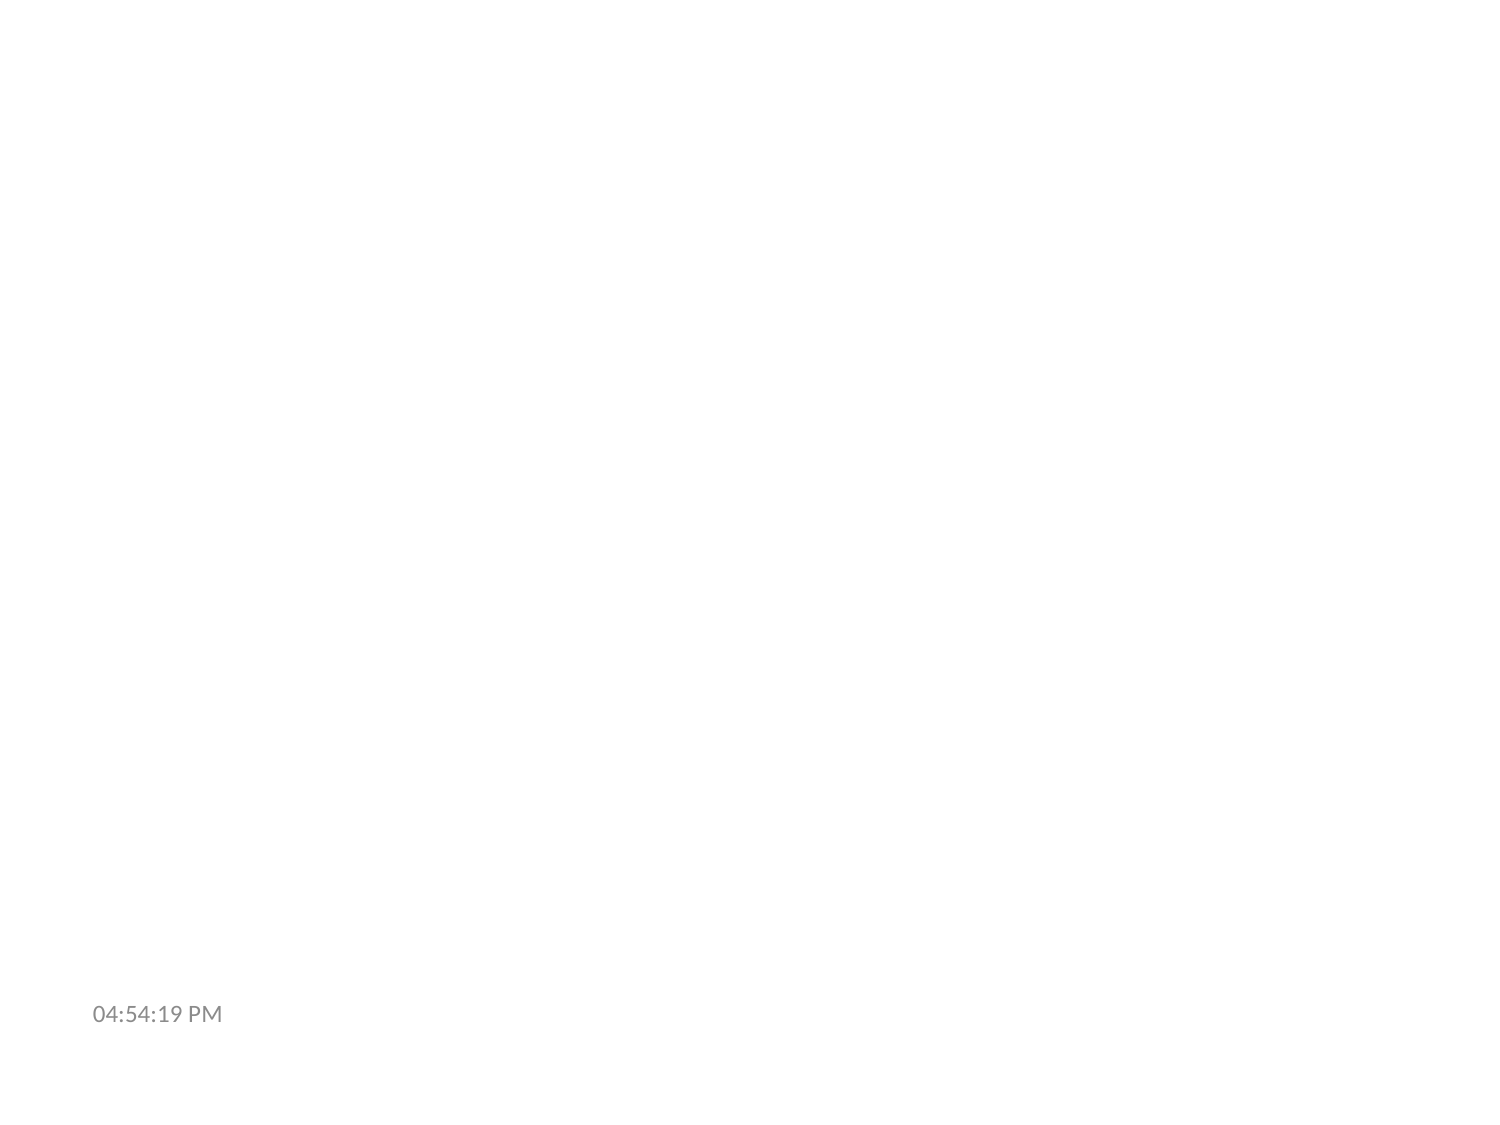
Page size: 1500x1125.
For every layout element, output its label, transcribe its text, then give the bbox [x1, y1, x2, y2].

text_box 3:35:09 PM [77, 982, 428, 1043]
